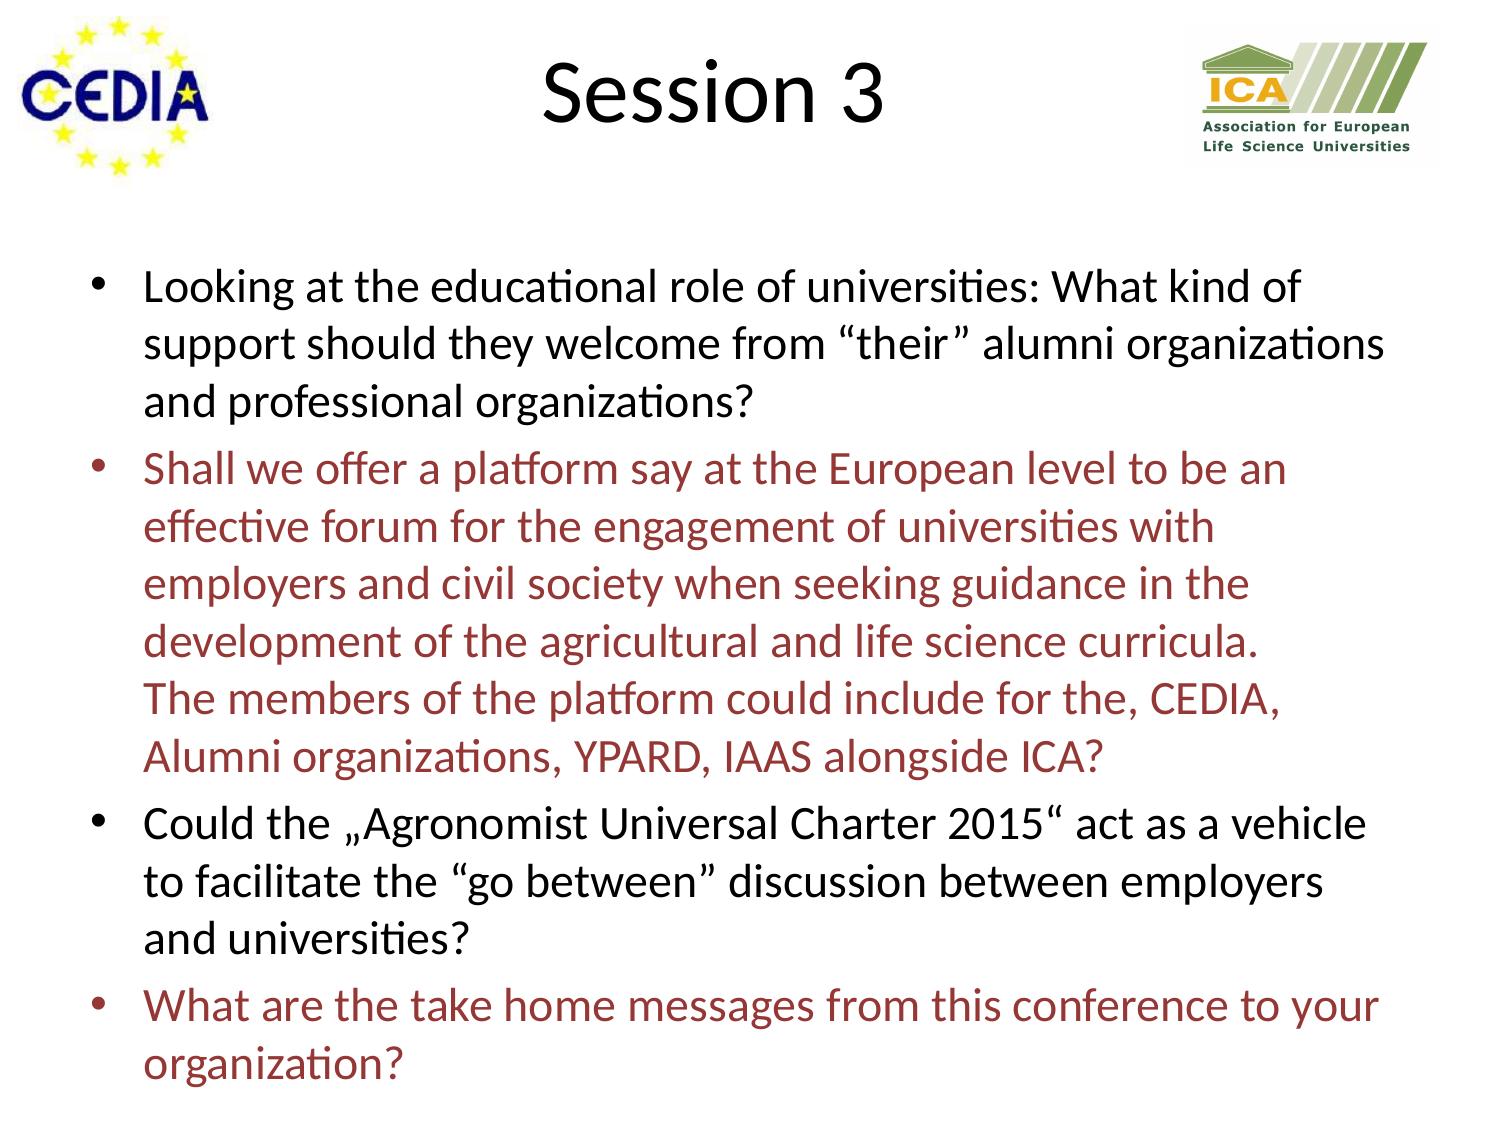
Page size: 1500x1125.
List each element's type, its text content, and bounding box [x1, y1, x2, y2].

title Session 3 [39, 0, 1390, 180]
picture [1390, 26, 1445, 168]
list Looking at the educational role of universities: What kind of support should they welcome from “their” alumni organizations and professional organizations? Shall we offer a platform say at the European level to be an effective forum for the engagement of universities with employers and civil society when seeking guidance in the development of the agricultural and life science curricula. The members of the platform could include for the, CEDIA, Alumni organizations, YPARD, IAAS alongside ICA? Could the „Agronomist Universal Charter 2015“ act as a vehicle to facilitate the “go between” discussion between employers and universities? What are the take home messages from this conference to your organization? [75, 246, 1425, 1097]
picture [17, 16, 213, 197]
